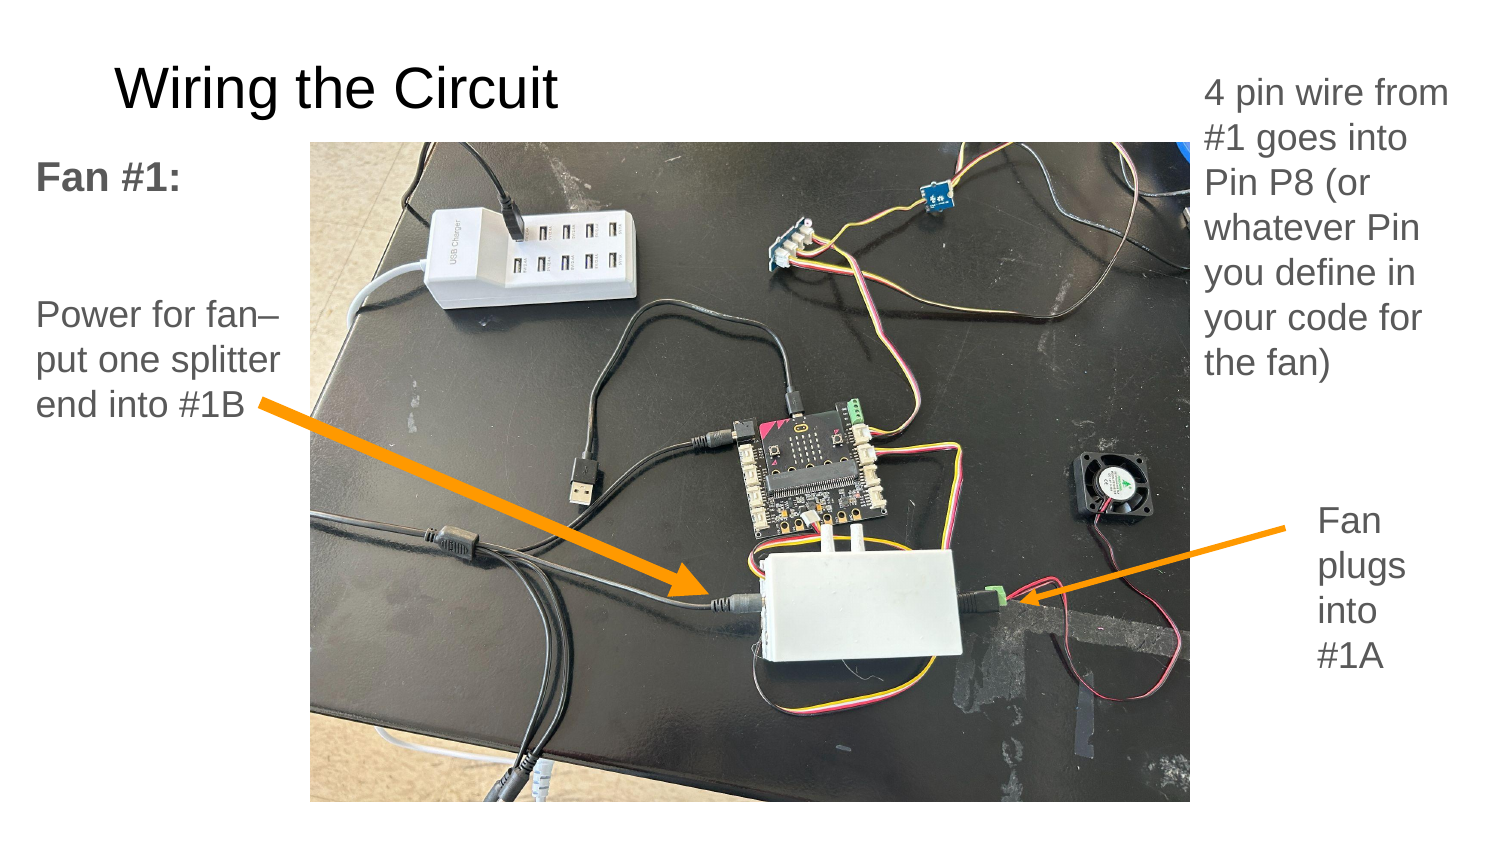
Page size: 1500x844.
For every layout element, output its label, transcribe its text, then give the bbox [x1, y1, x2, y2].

text_box Fan plugs into #1A [1302, 481, 1464, 666]
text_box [1018, 527, 1286, 603]
title Wiring the Circuit [103, 44, 1397, 136]
text_box 4 pin wire from #1 goes into Pin P8 (or whatever Pin you define in your code for the fan) [1189, 52, 1481, 265]
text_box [842, 349, 1070, 466]
text_box Fan #1: Power for fan–put one splitter end into #1B [20, 135, 326, 320]
picture [310, 142, 1190, 802]
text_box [259, 401, 710, 595]
